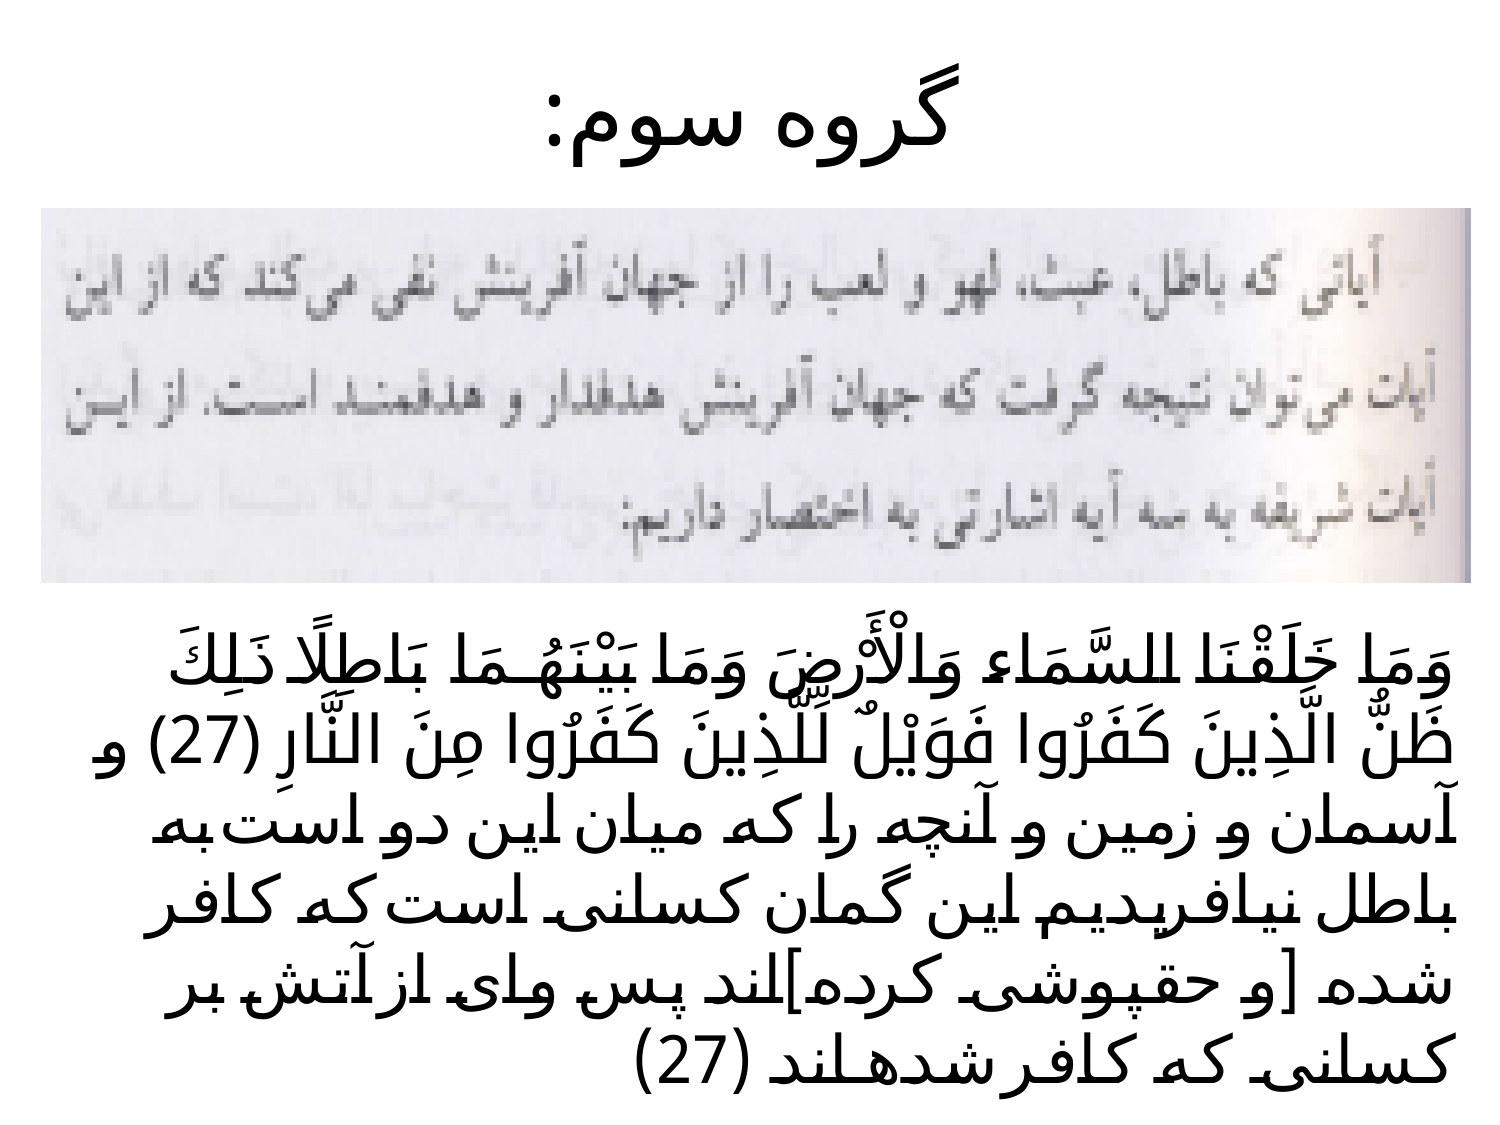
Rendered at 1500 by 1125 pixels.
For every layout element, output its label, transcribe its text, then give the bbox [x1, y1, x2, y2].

title گروه سوم: [75, 45, 1425, 173]
picture [41, 207, 1471, 583]
text_box وَمَا خَلَقْنَا السَّمَاء وَالْأَرْضَ وَمَا بَيْنَهُمَا بَاطِلًا ذَلِكَ ظَنُّ الَّذِينَ كَفَرُوا فَوَيْلٌ لِّلَّذِينَ كَفَرُوا مِنَ النَّارِ ﴿27﴾ و آسمان و زمين و آنچه را كه ميان اين دو است به باطل نيافريديم اين گمان كسانى است كه كافر شده [و حق‏پوشى كرده]اند پس واى از آتش بر كسانى كه كافر شده‏اند (27) [41, 609, 1471, 1125]
